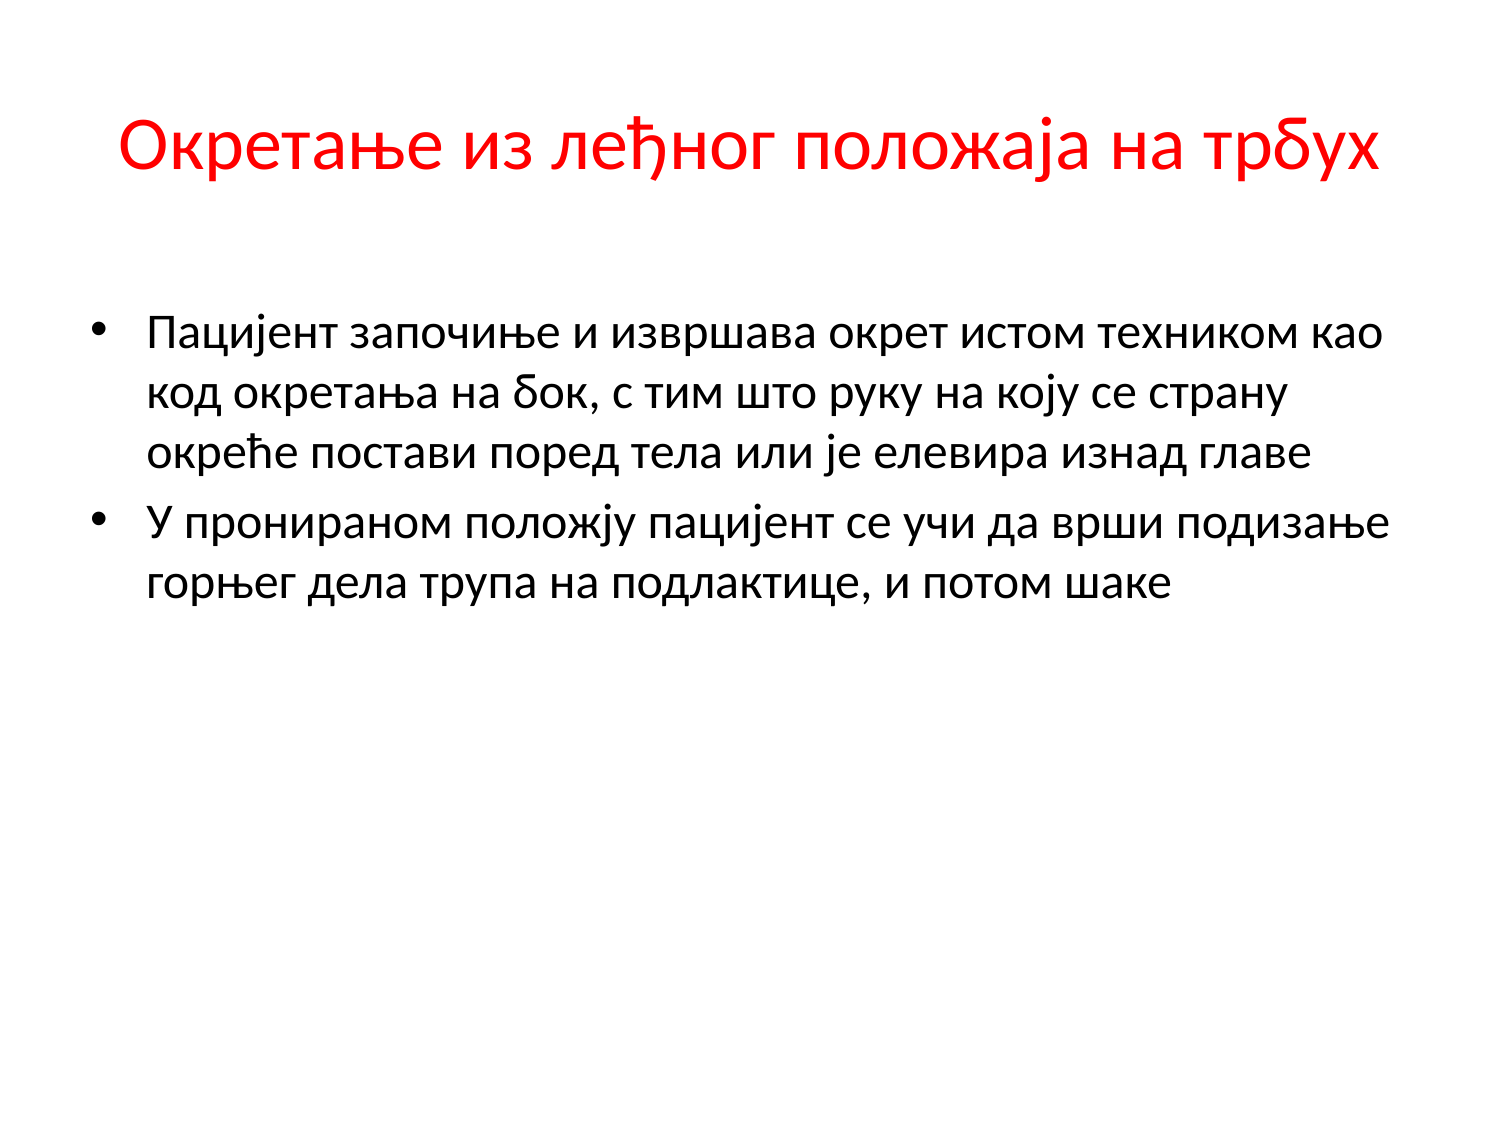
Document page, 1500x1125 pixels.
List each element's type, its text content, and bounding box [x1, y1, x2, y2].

title Окретање из леђног положаја на трбух [75, 45, 1425, 233]
list Пацијент започиње и извршава окрет истом техником као код окретања на бок, с тим што руку на коју се страну окреће постави поред тела или је елевира изнад главе У пронираном положју пацијент се учи да врши подизање горњег дела трупа на подлактице, и потом шаке [75, 290, 1425, 1005]
